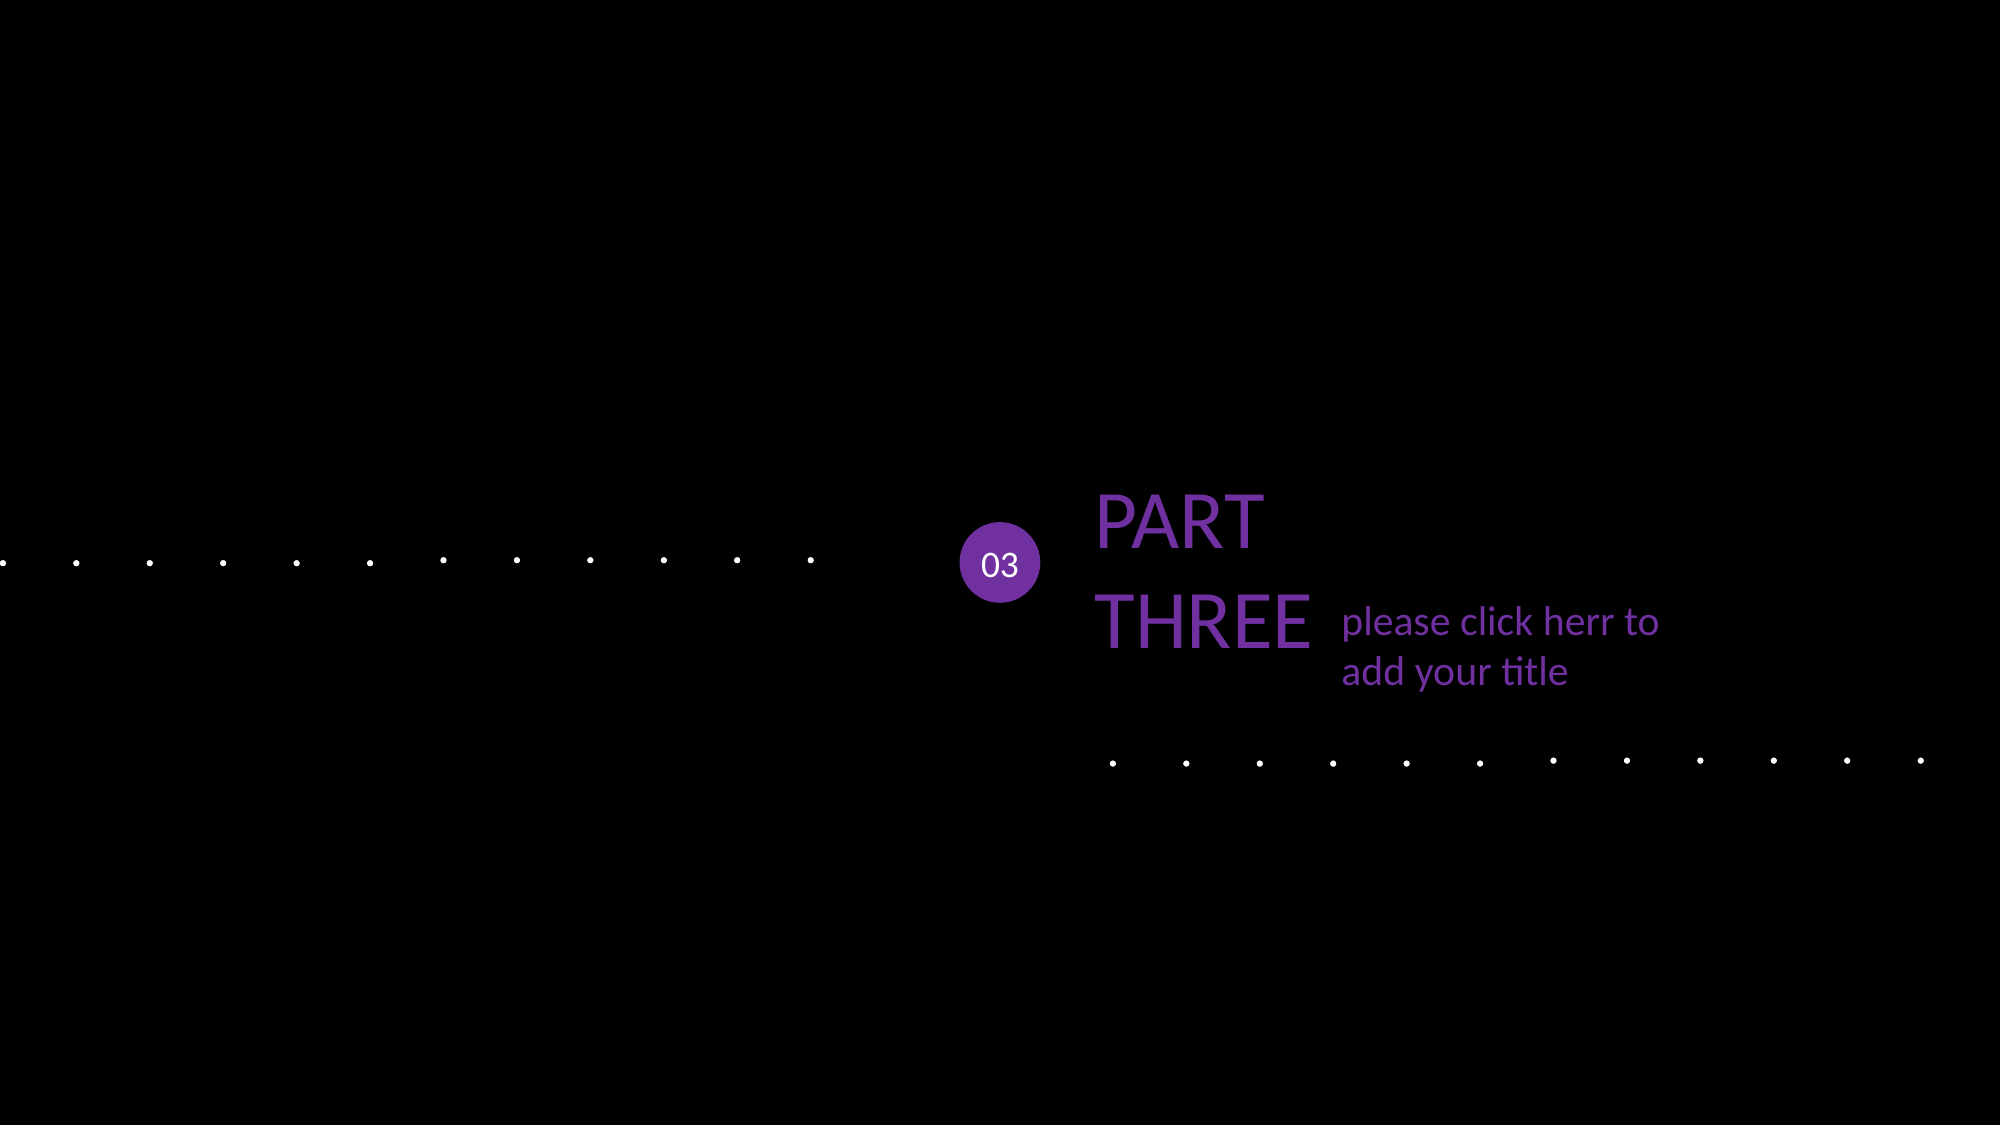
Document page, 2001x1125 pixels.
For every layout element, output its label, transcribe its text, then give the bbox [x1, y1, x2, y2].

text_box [959, 522, 1041, 603]
text_box please click herr to add your title [1326, 586, 1701, 701]
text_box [1109, 757, 1924, 767]
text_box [0, 557, 814, 567]
text_box PART THREE [1080, 457, 1337, 673]
